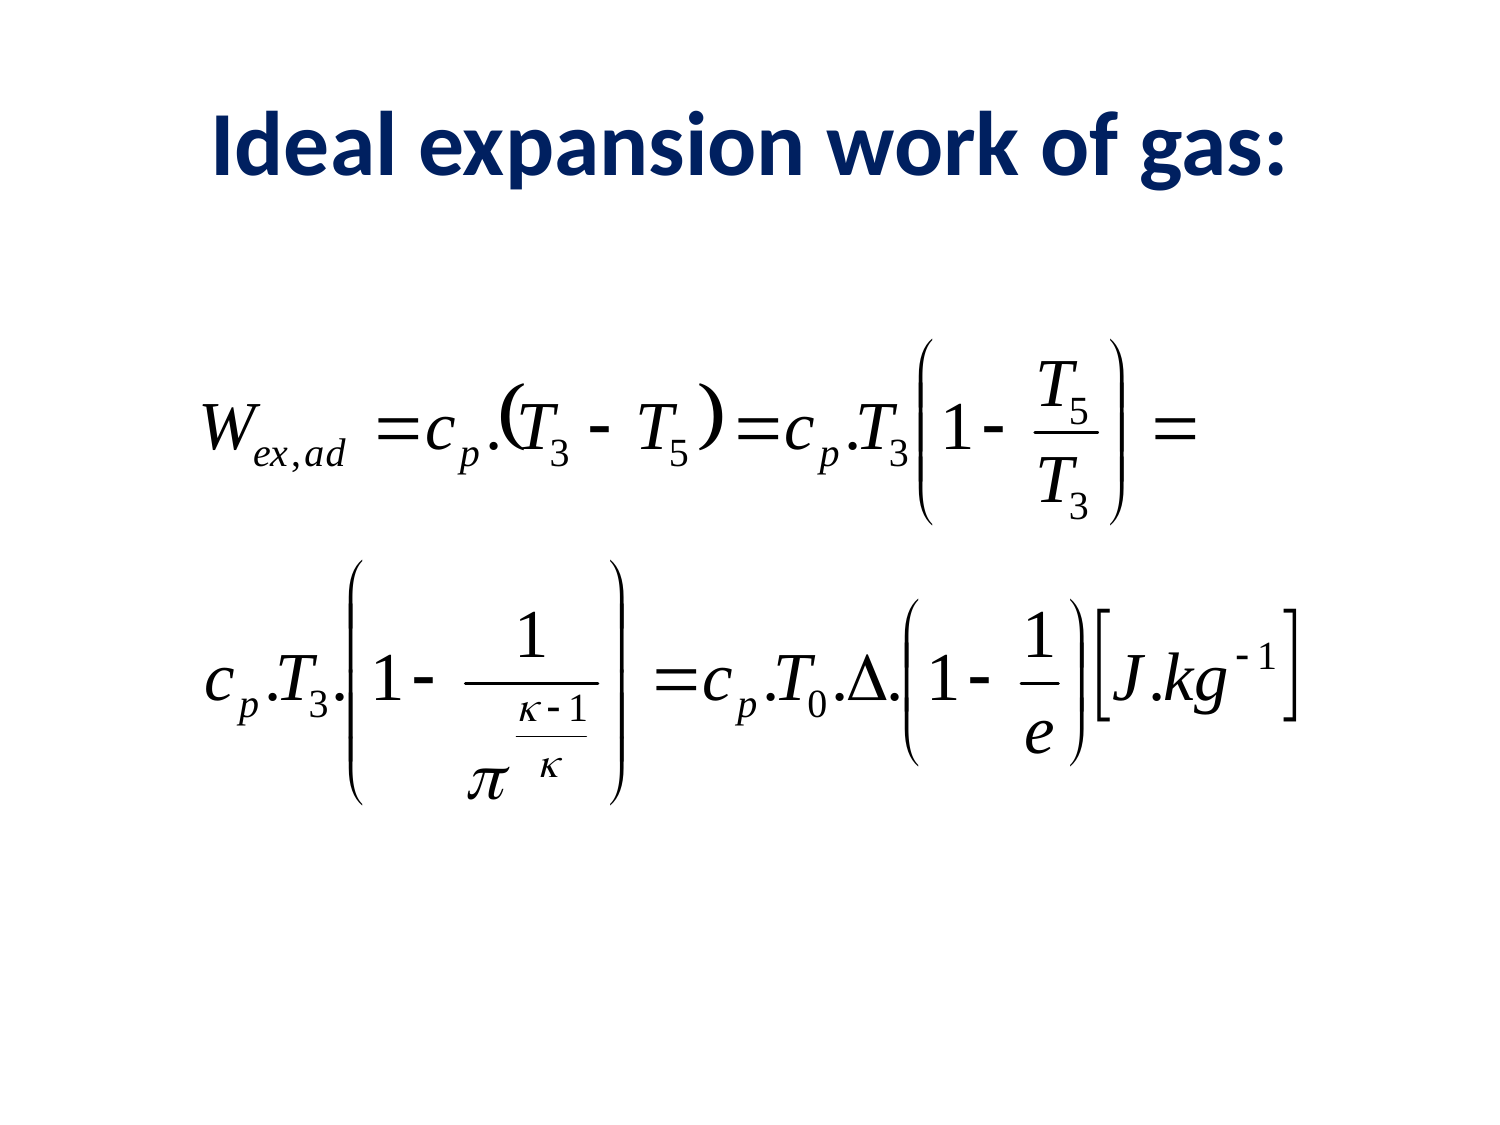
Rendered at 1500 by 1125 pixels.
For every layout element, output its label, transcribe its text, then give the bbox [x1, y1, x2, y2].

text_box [194, 325, 1306, 819]
title Ideal expansion work of gas: [75, 45, 1425, 233]
